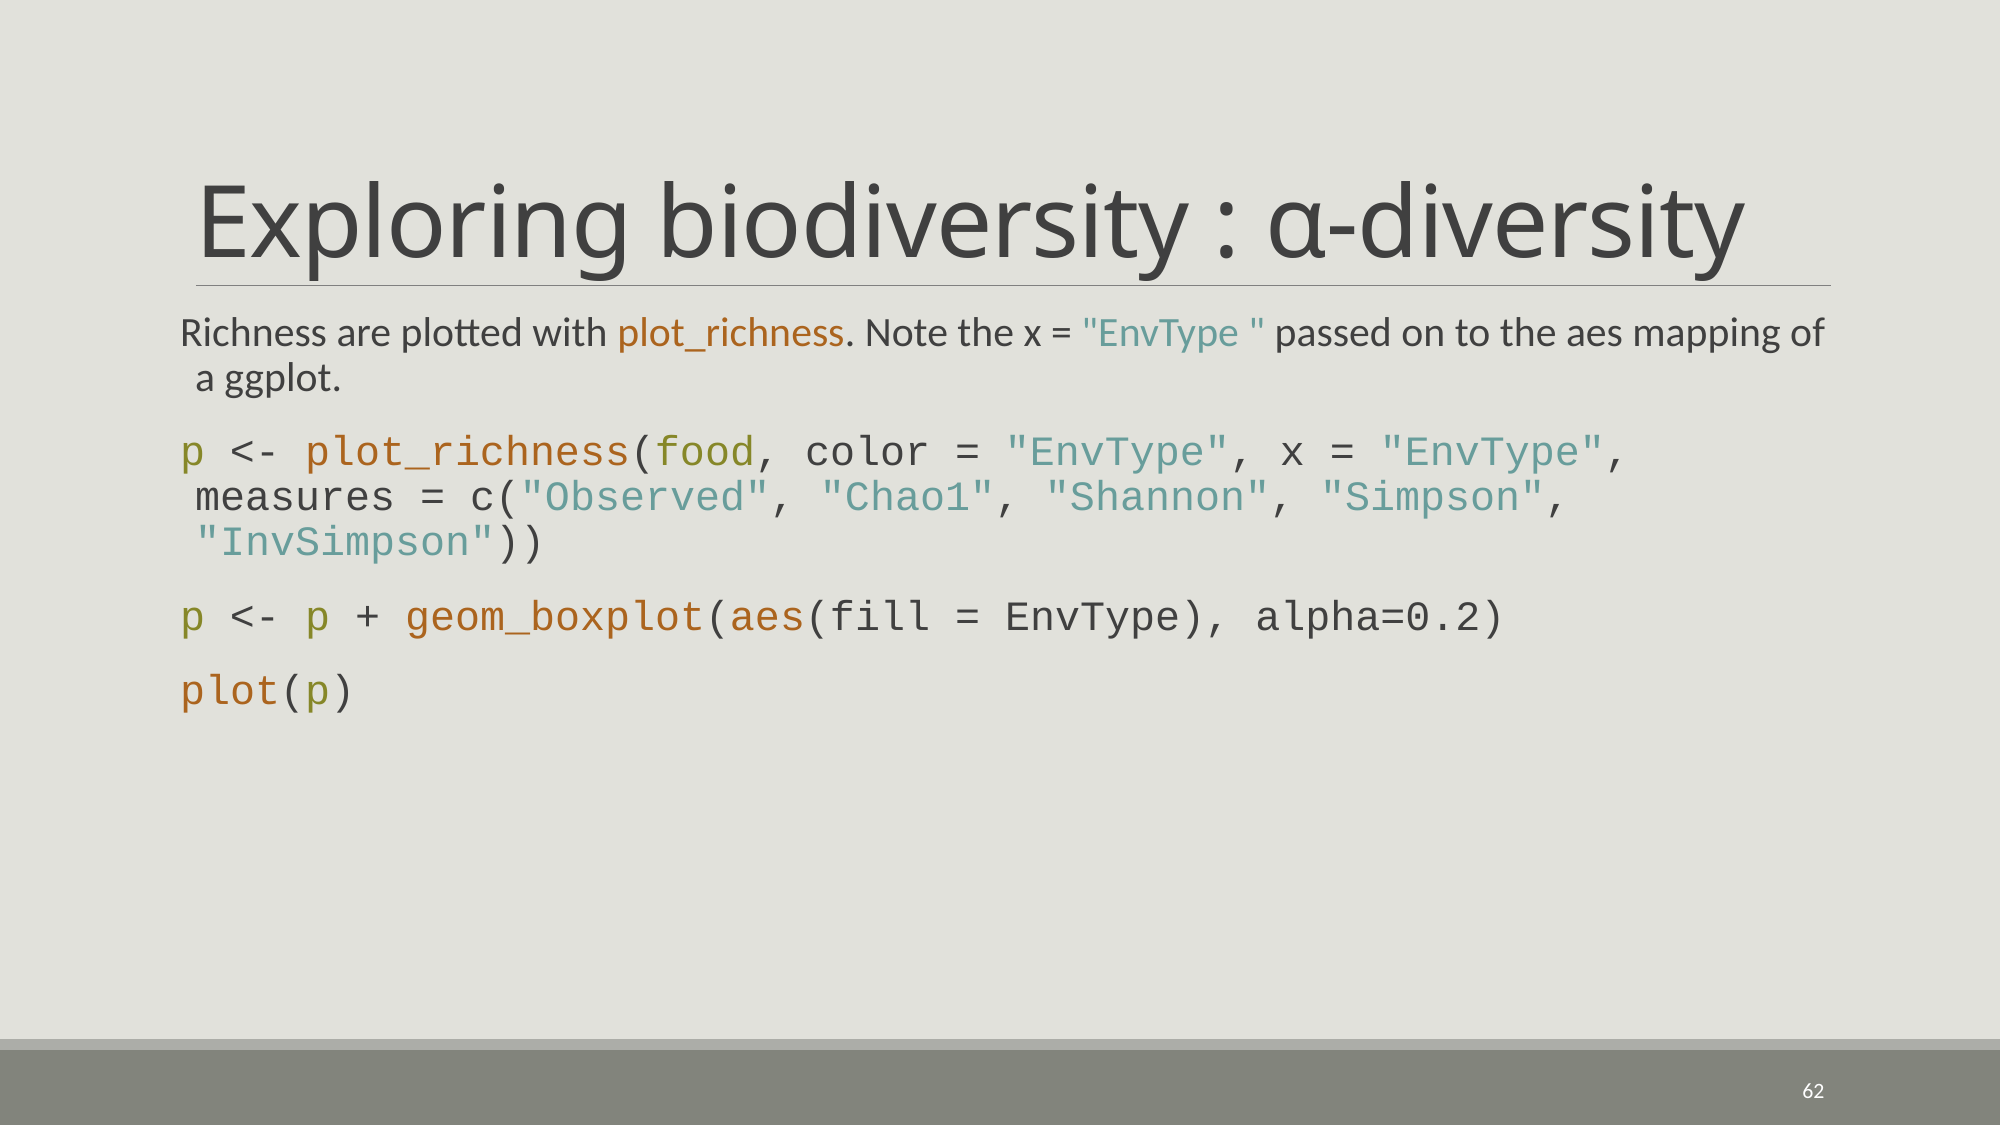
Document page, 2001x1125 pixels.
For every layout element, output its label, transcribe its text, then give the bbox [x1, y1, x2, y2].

title Exploring biodiversity : α-diversity [180, 47, 1830, 285]
list Richness are plotted with plot_richness. Note the x = "EnvType " passed on to the aes mapping of a ggplot. p <- plot_richness(food, color = "EnvType", x = "EnvType", measures = c("Observed", "Chao1", "Shannon", "Simpson", "InvSimpson")) p <- p + geom_boxplot(aes(fill = EnvType), alpha=0.2) plot(p) [180, 302, 1830, 963]
slide_number 62 [1624, 1059, 1840, 1120]
